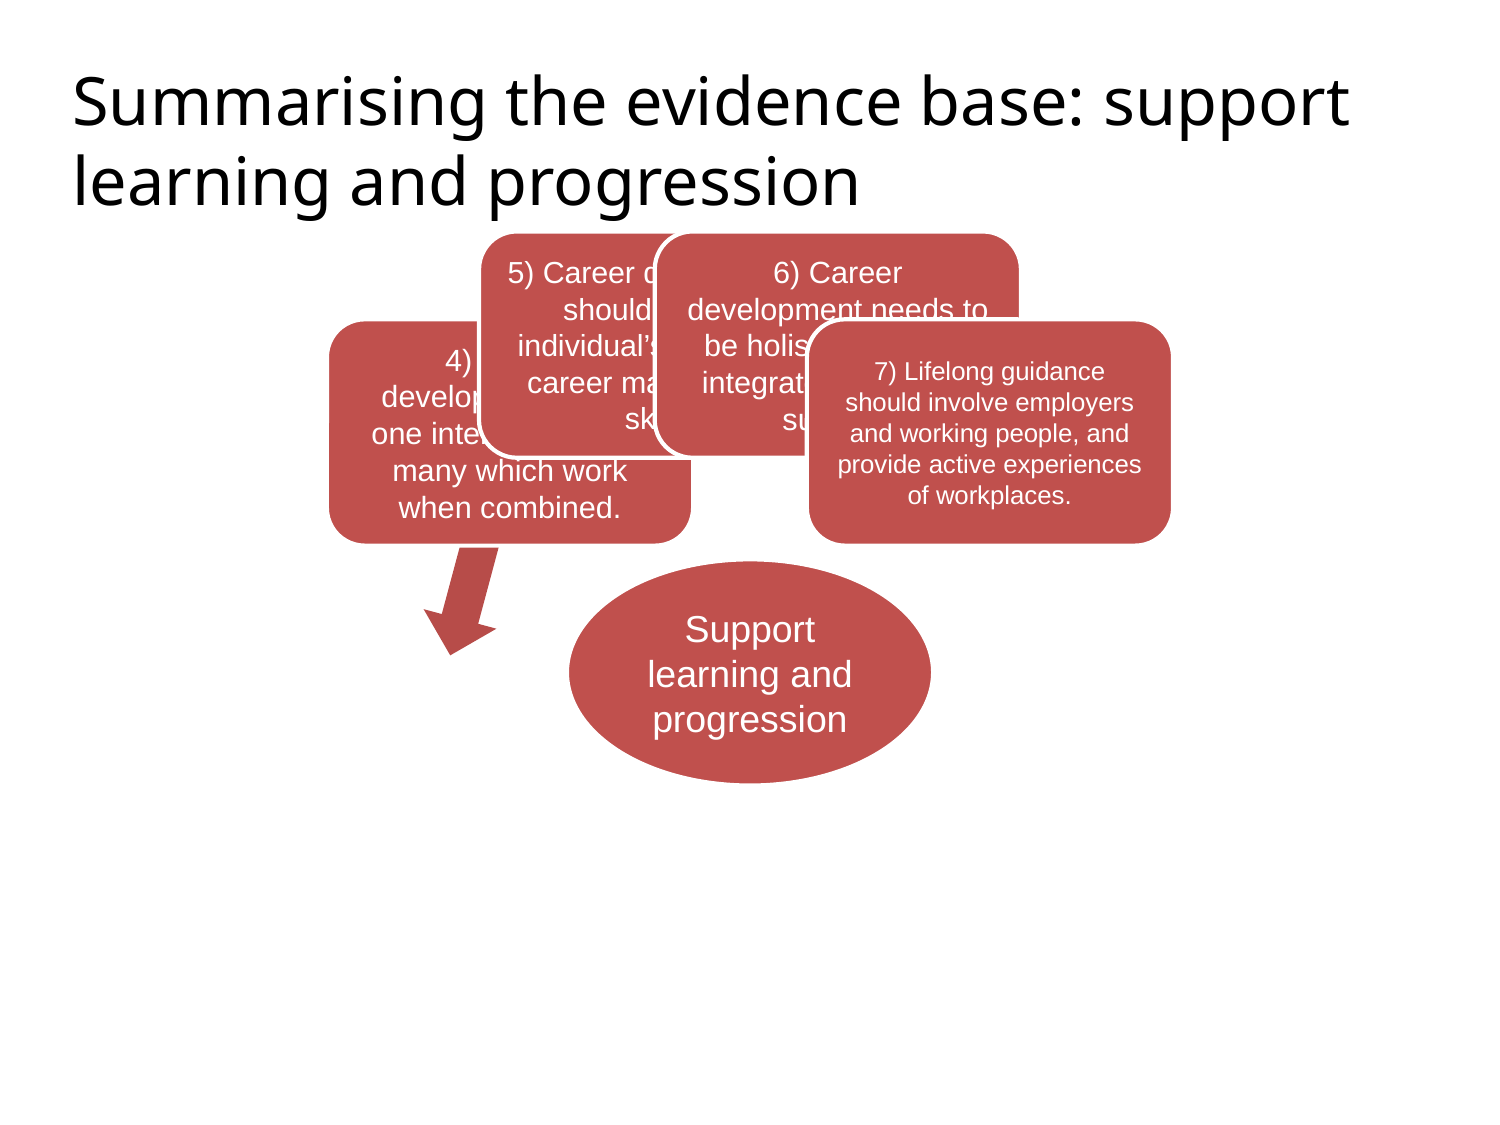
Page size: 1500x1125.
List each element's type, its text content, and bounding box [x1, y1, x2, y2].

title Summarising the evidence base: support learning and progression [57, 45, 1425, 218]
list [17, 219, 1483, 1125]
